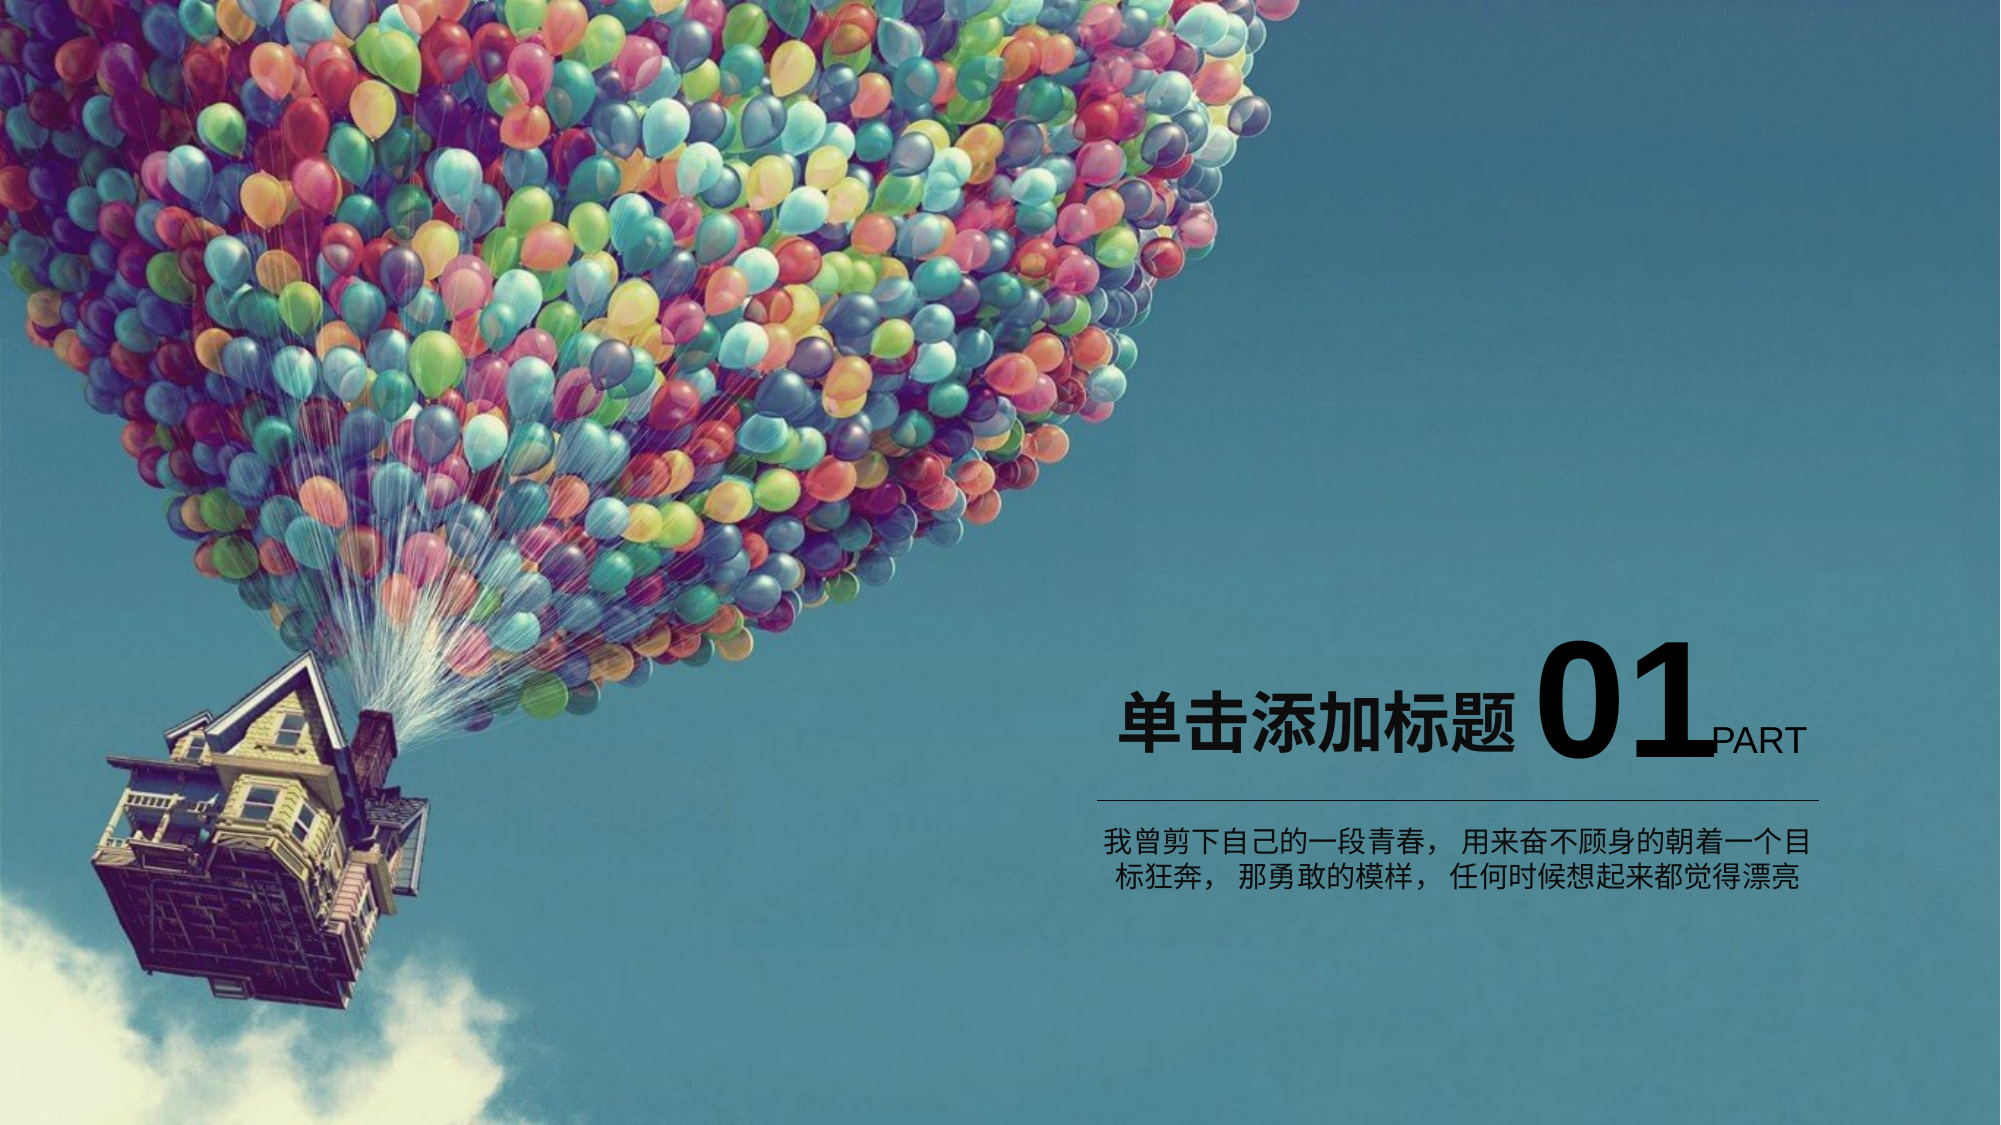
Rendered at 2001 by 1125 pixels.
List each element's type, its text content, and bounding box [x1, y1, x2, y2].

picture [0, 0, 2000, 1125]
text_box 单击添加标题 [1102, 673, 1460, 769]
text_box 我曾剪下自己的一段青春， 用来奋不顾身的朝着一个目标狂奔， 那勇敢的模样， 任何时候想起来都觉得漂亮 [1083, 816, 1833, 901]
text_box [1460, 583, 1838, 801]
